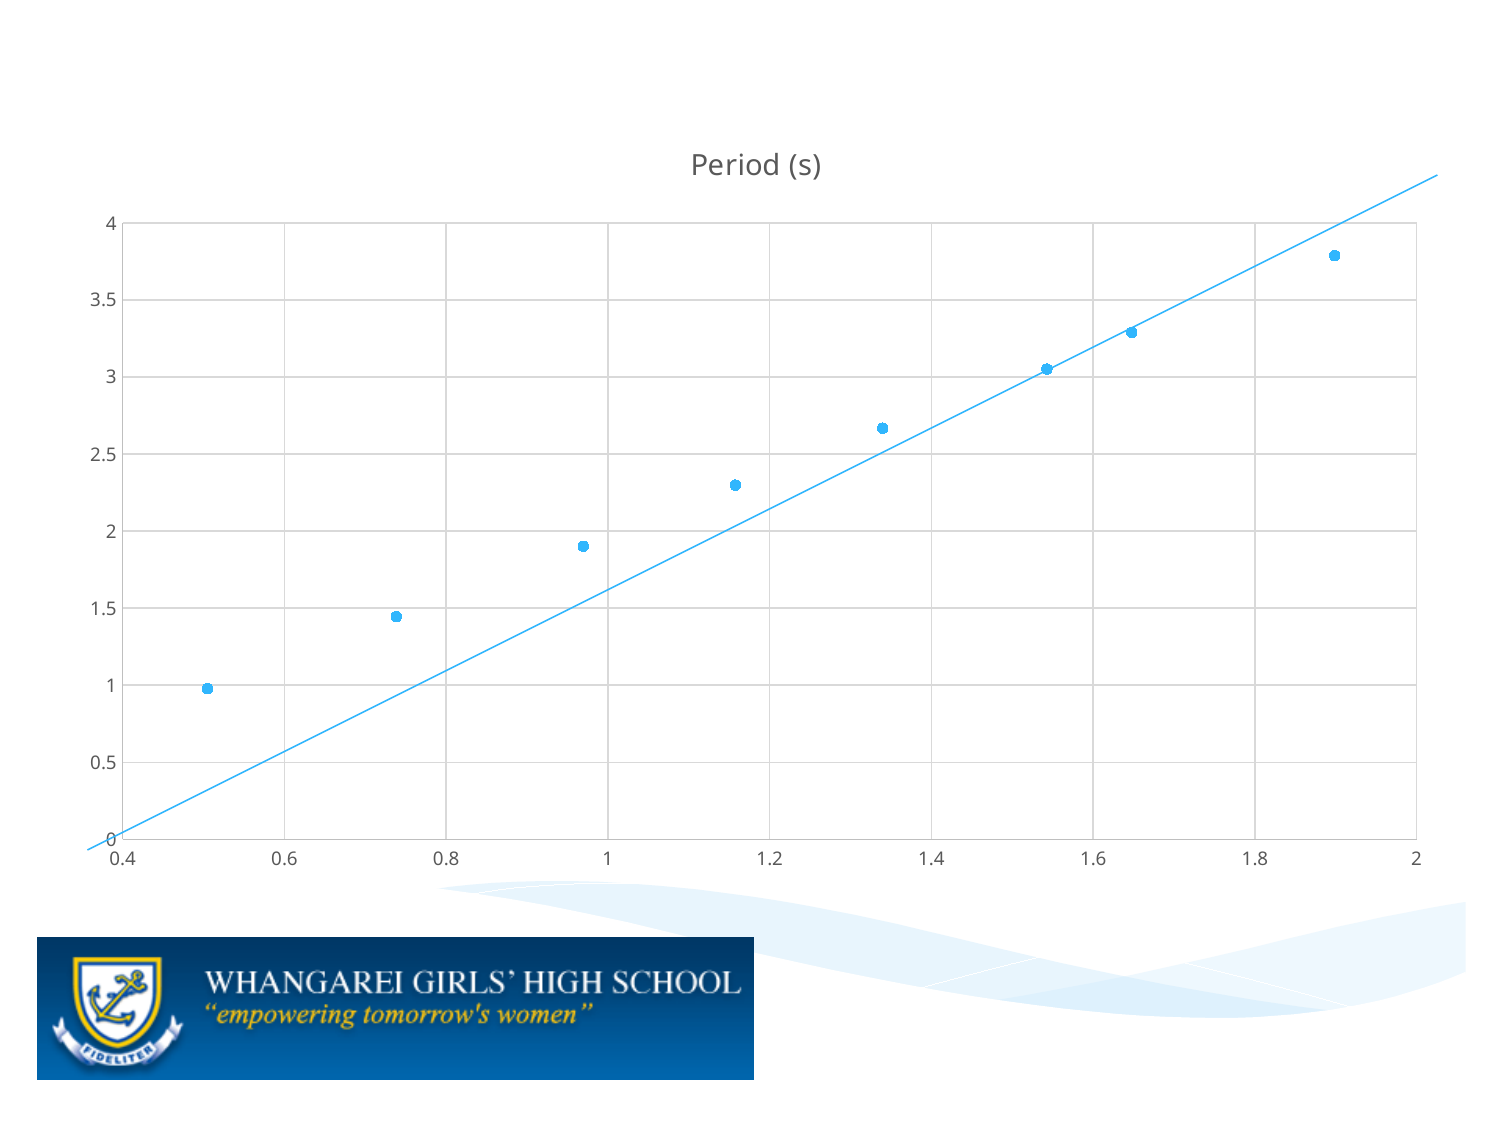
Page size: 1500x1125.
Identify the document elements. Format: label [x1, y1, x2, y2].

picture [37, 937, 754, 1080]
text_box [87, 174, 1438, 851]
chart [62, 112, 1451, 888]
